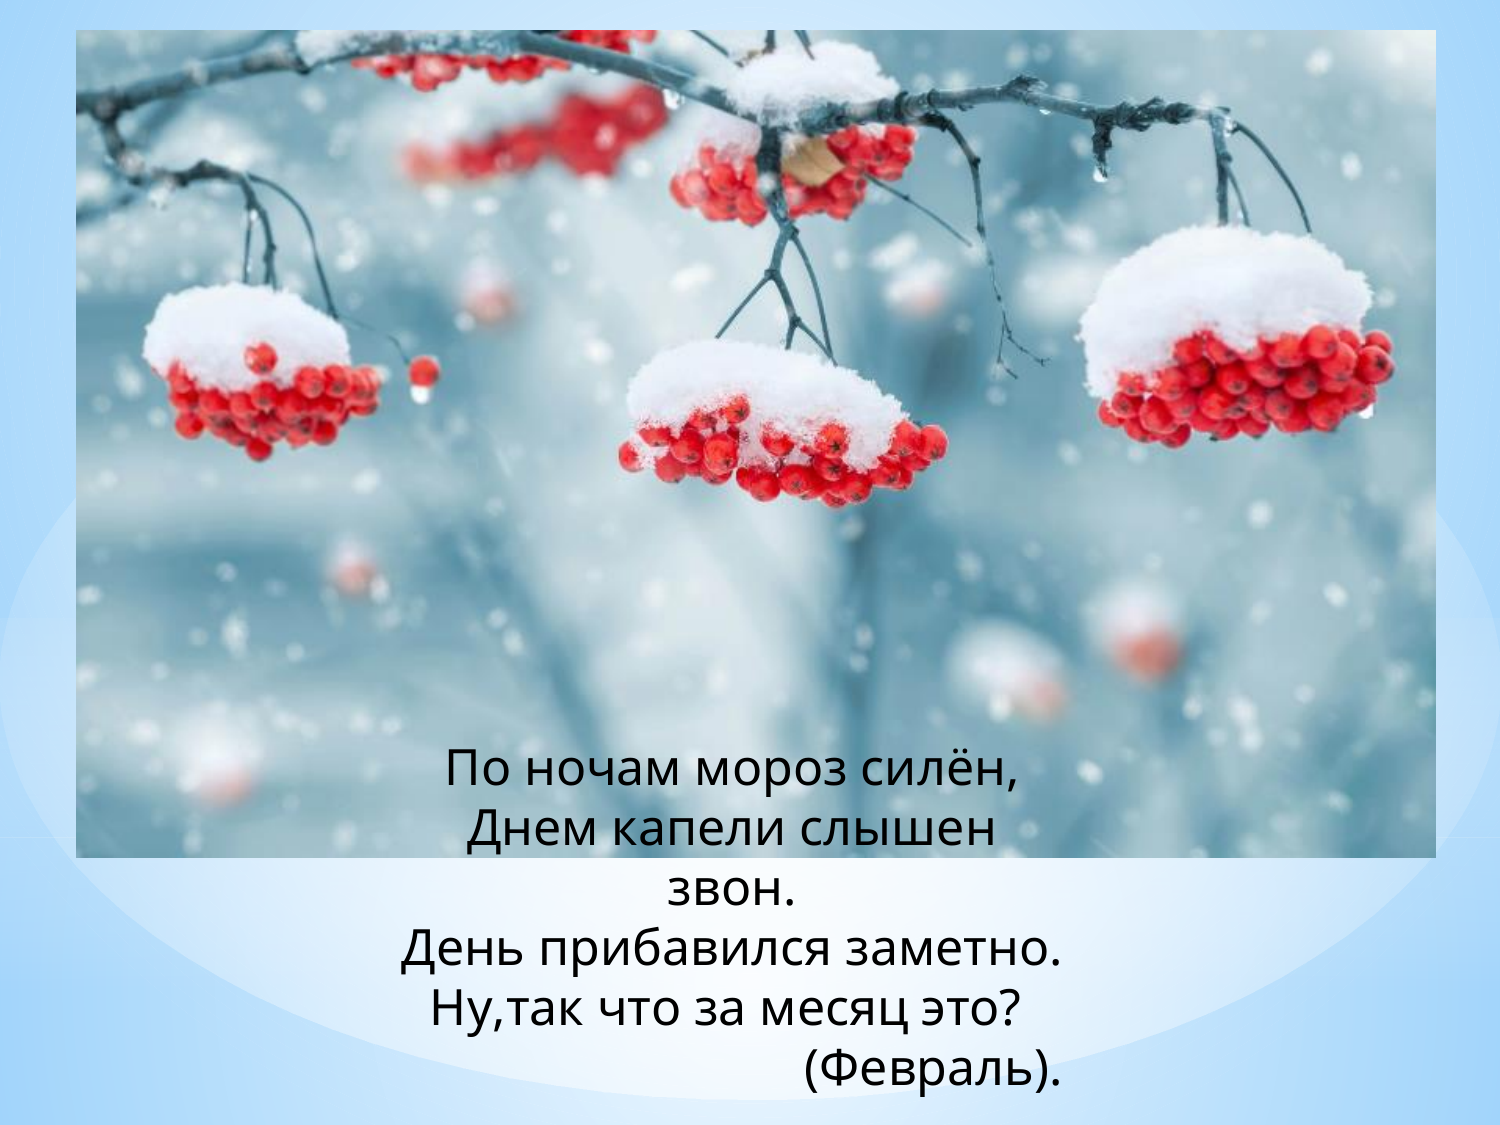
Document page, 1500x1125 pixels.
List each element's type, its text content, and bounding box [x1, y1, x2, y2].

text_box По ночам мороз силён, Днем капели слышен звон. День прибавился заметно. Ну,так что за месяц это? (Февраль). [383, 866, 1081, 1103]
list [76, 30, 1436, 858]
